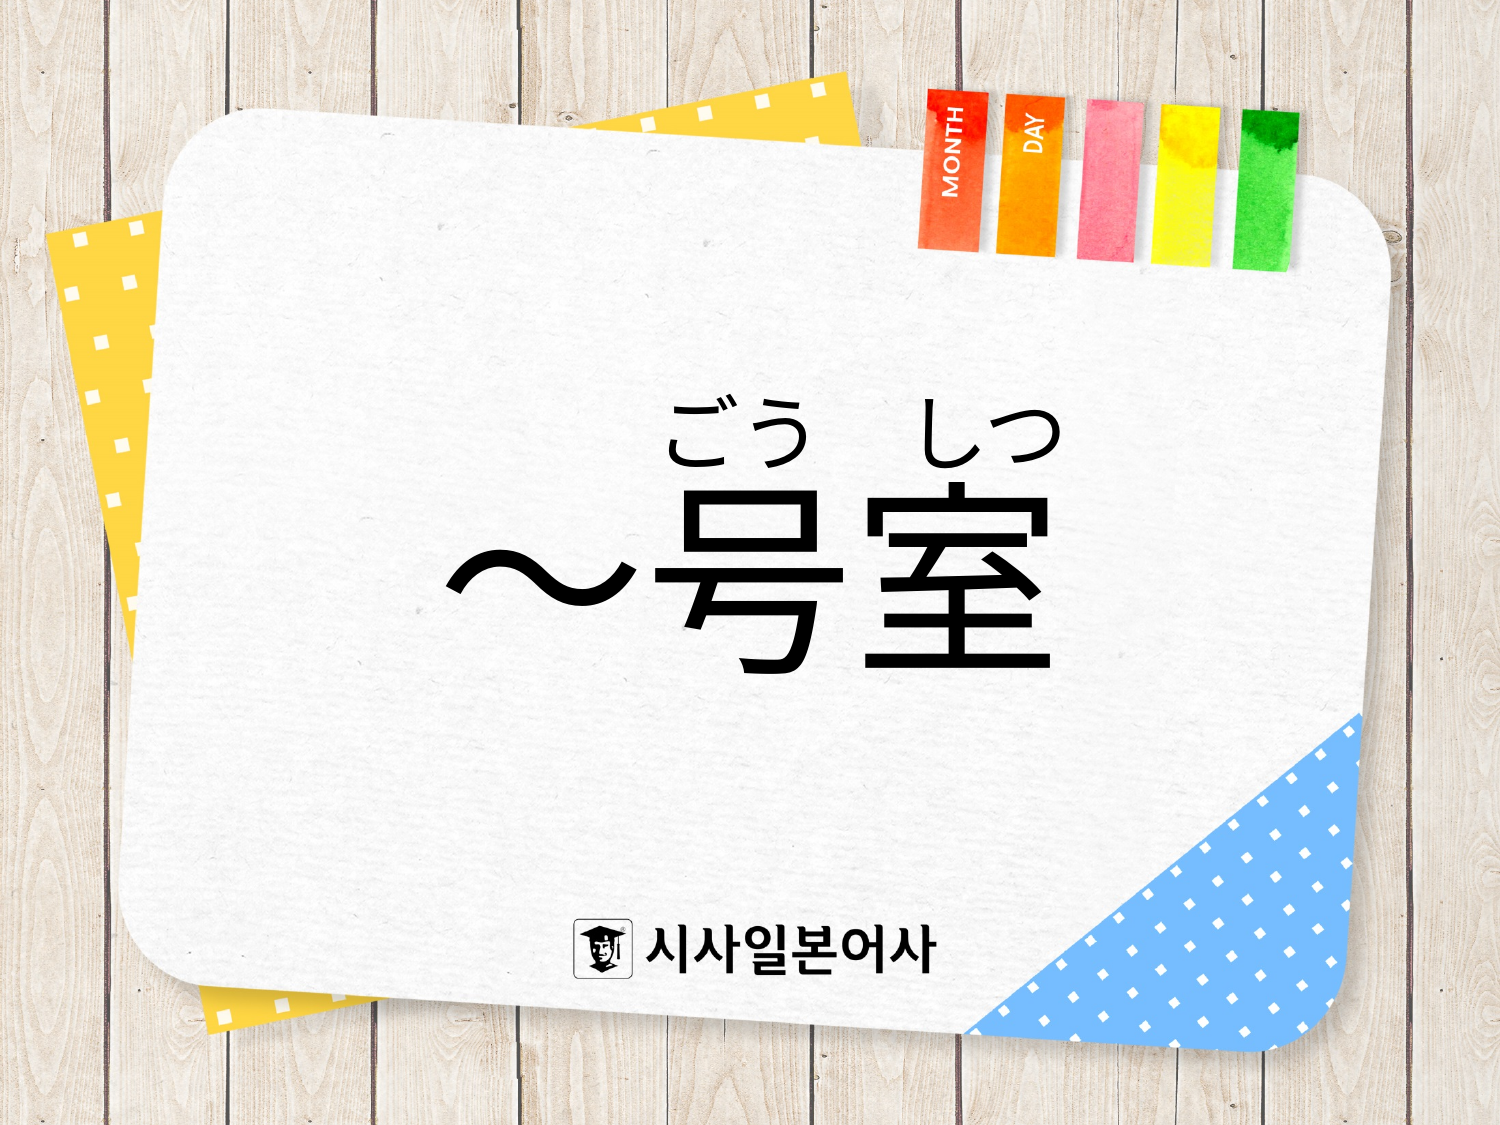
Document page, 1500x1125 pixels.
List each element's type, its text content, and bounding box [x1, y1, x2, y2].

picture [0, 0, 1500, 1125]
text_box ごう しつ [641, 373, 1083, 489]
title ～号室 [75, 338, 1425, 811]
